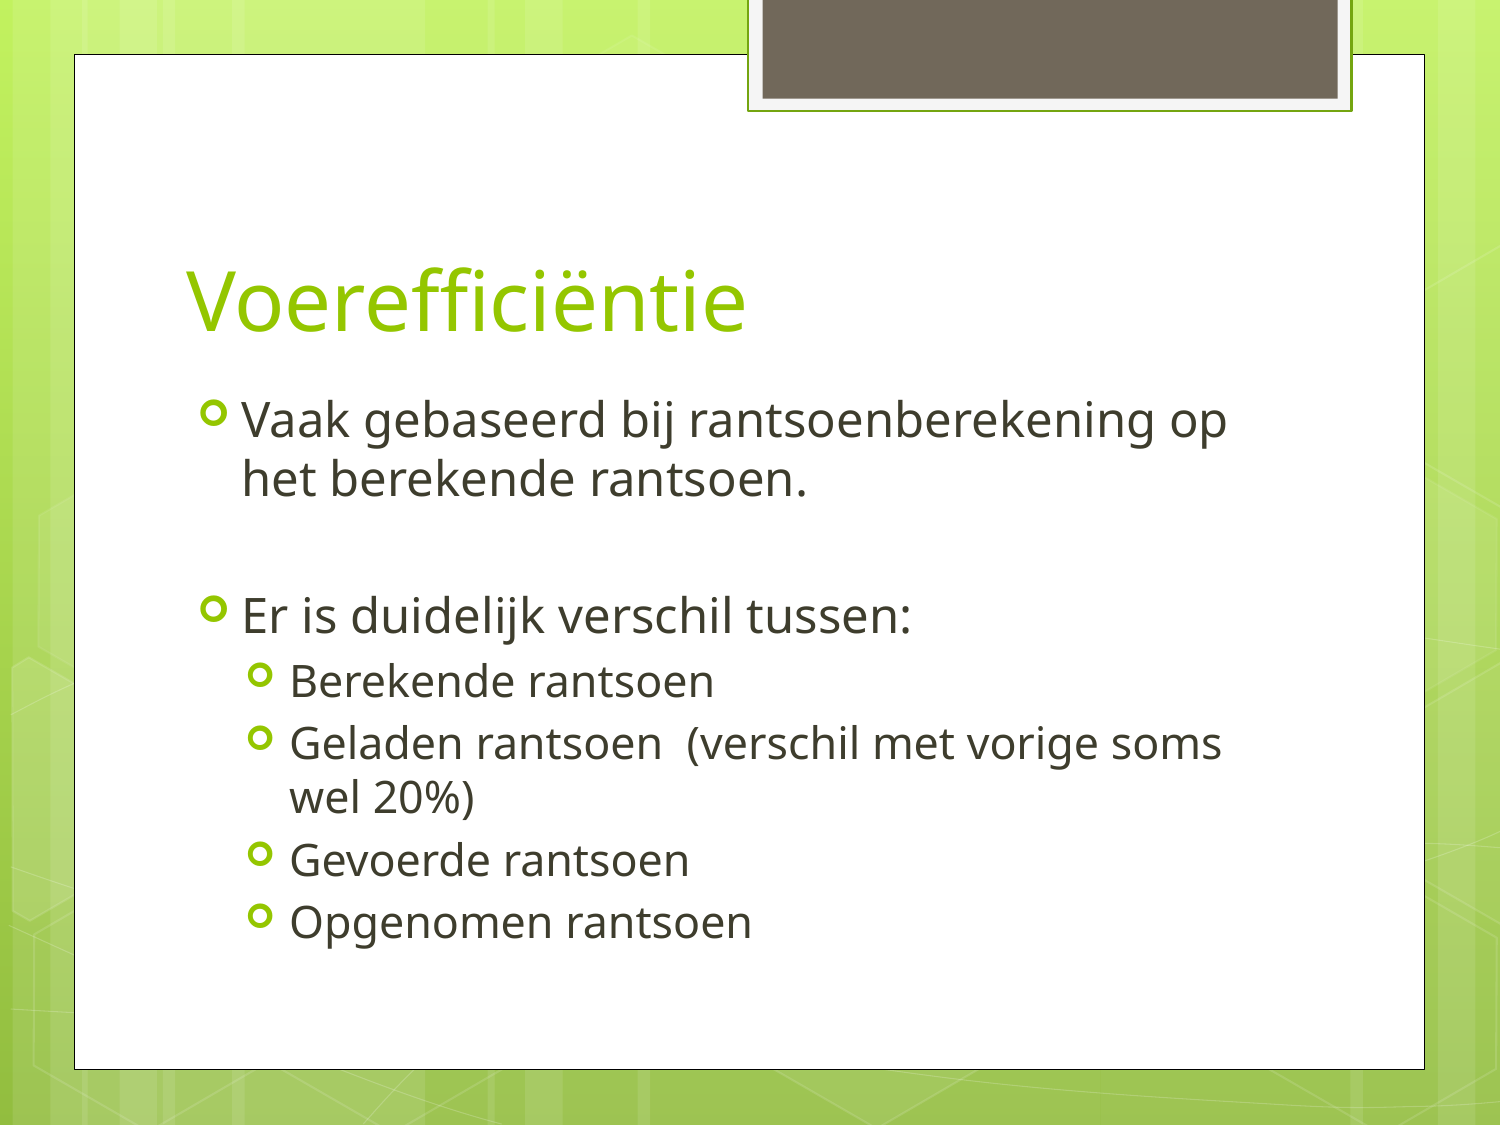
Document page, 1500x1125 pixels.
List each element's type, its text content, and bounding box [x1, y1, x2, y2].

title Voerefficiëntie [171, 168, 1324, 357]
list Vaak gebaseerd bij rantsoenberekening op het berekende rantsoen. Er is duidelijk verschil tussen: Berekende rantsoen Geladen rantsoen (verschil met vorige soms wel 20%) Gevoerde rantsoen Opgenomen rantsoen [171, 381, 1283, 957]
